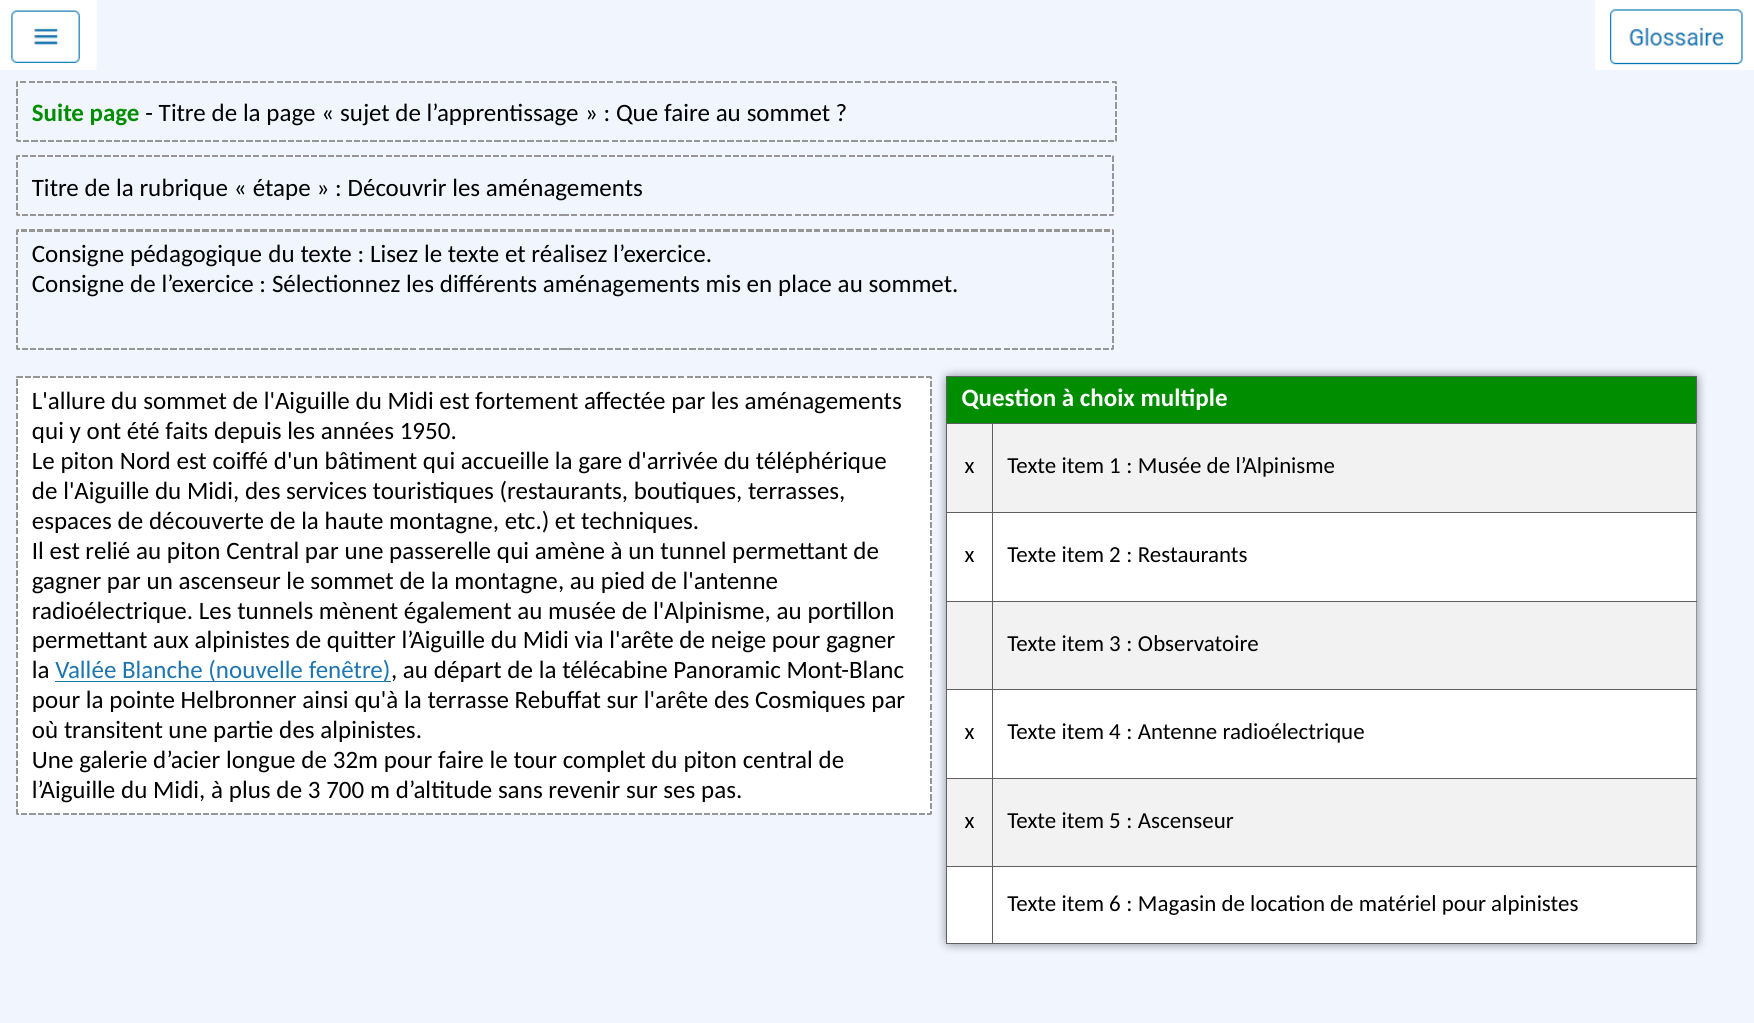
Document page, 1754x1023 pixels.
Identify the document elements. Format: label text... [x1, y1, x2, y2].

table_cell [947, 867, 992, 943]
picture [0, 0, 97, 70]
table_cell Texte item 1 : Musée de l’Alpinisme [993, 424, 1696, 512]
table_cell x [947, 779, 992, 866]
table_cell Texte item 5 : Ascenseur [993, 779, 1696, 866]
text_box L'allure du sommet de l'Aiguille du Midi est fortement affectée par les aménagements qui y ont été faits depuis les années 1950. Le piton Nord est coiffé d'un bâtiment qui accueille la gare d'arrivée du téléphérique de l'Aiguille du Midi, des services touristiques (restaurants, boutiques, terrasses, espaces de découverte de la haute montagne, etc.) et techniques. Il est relié au piton Central par une passerelle qui amène à un tunnel permettant de gagner par un ascenseur le sommet de la montagne, au pied de l'antenne radioélectrique. Les tunnels mènent également au musée de l'Alpinisme, au portillon permettant aux alpinistes de quitter l’Aiguille du Midi via l'arête de neige pour gagner la Vallée Blanche (nouvelle fenêtre), au départ de la télécabine Panoramic Mont-Blanc pour la pointe Helbronner ainsi qu'à la terrasse Rebuffat sur l'arête des Cosmiques par où transitent une partie des alpinistes. Une galerie d’acier longue de 32m pour faire le tour complet du piton central de l’Aiguille du Midi, à plus de 3 700 m d’altitude sans revenir sur ses pas. [15, 375, 933, 816]
text_box Consigne pédagogique du texte : Lisez le texte et réalisez l’exercice. Consigne de l’exercice : Sélectionnez les différents aménagements mis en place au sommet. [17, 230, 1114, 349]
table_cell x [947, 690, 992, 778]
table_cell x [947, 513, 992, 601]
table_cell Texte item 4 : Antenne radioélectrique [993, 690, 1696, 778]
text_box Suite page - Titre de la page « sujet de l’apprentissage » : Que faire au sommet ? [17, 82, 1117, 142]
table_cell Texte item 6 : Magasin de location de matériel pour alpinistes [993, 867, 1696, 943]
table_cell [947, 602, 992, 689]
table_cell Texte item 2 : Restaurants [993, 513, 1696, 601]
table_cell Texte item 3 : Observatoire [993, 602, 1696, 689]
table_header Question à choix multiple [947, 377, 1696, 423]
table_cell x [947, 424, 992, 512]
picture [1595, 0, 1754, 70]
text_box Titre de la rubrique « étape » : Découvrir les aménagements [17, 156, 1114, 216]
